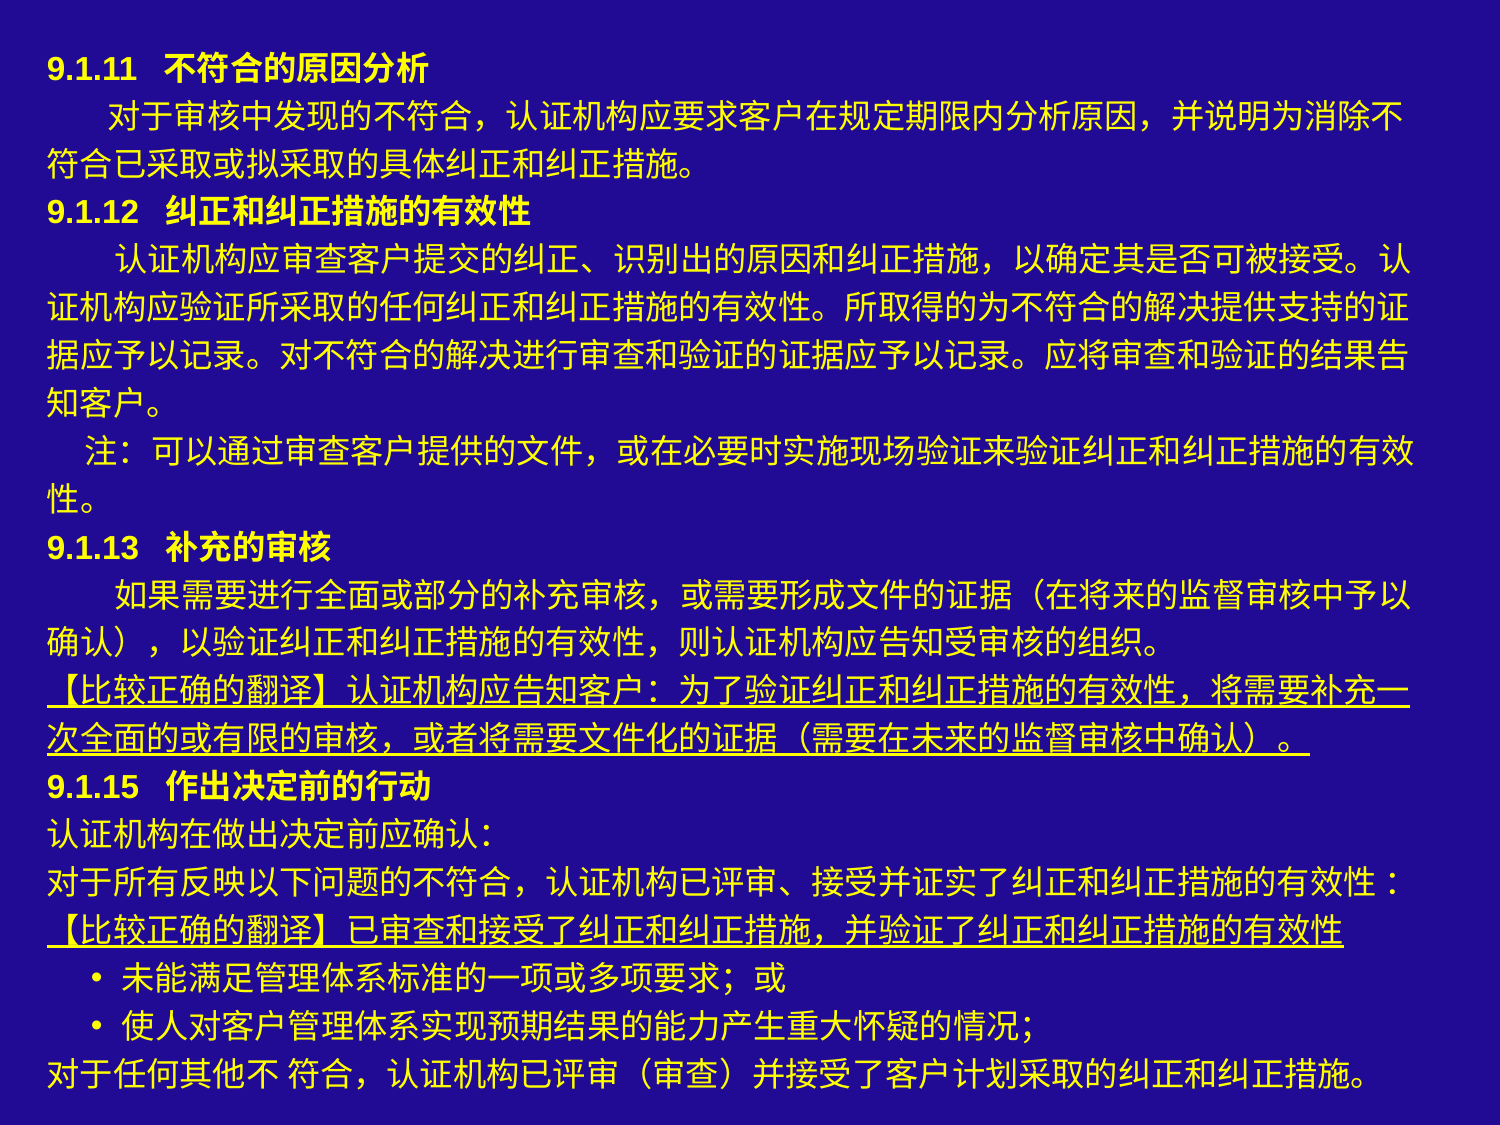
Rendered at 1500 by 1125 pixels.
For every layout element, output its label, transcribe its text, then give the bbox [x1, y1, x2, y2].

text_box 9.1.11 不符合的原因分析 对于审核中发现的不符合，认证机构应要求客户在规定期限内分析原因，并说明为消除不符合已采取或拟采取的具体纠正和纠正措施。 9.1.12 纠正和纠正措施的有效性 认证机构应审查客户提交的纠正、识别出的原因和纠正措施，以确定其是否可被接受。认证机构应验证所采取的任何纠正和纠正措施的有效性。所取得的为不符合的解决提供支持的证据应予以记录。对不符合的解决进行审查和验证的证据应予以记录。应将审查和验证的结果告知客户。 注：可以通过审查客户提供的文件，或在必要时实施现场验证来验证纠正和纠正措施的有效性。 9.1.13 补充的审核 如果需要进行全面或部分的补充审核，或需要形成文件的证据（在将来的监督审核中予以确认），以验证纠正和纠正措施的有效性，则认证机构应告知受审核的组织。 【比较正确的翻译】认证机构应告知客户：为了验证纠正和纠正措施的有效性，将需要补充一次全面的或有限的审核，或者将需要文件化的证据（需要在未来的监督审核中确认）。 9.1.15 作出决定前的行动 认证机构在做出决定前应确认： 对于所有反映以下问题的不符合，认证机构已评审、接受并证实了纠正和纠正措施的有效性 ：【比较正确的翻译】已审查和接受了纠正和纠正措施，并验证了纠正和纠正措施的有效性 未能满足管理体系标准的一项或多项要求；或 使人对客户管理体系实现预期结果的能力产生重大怀疑的情况； 对于任何其他不 符合，认证机构已评审（审查）并接受了客户计划采取的纠正和纠正措施。 [46, 38, 1430, 1093]
